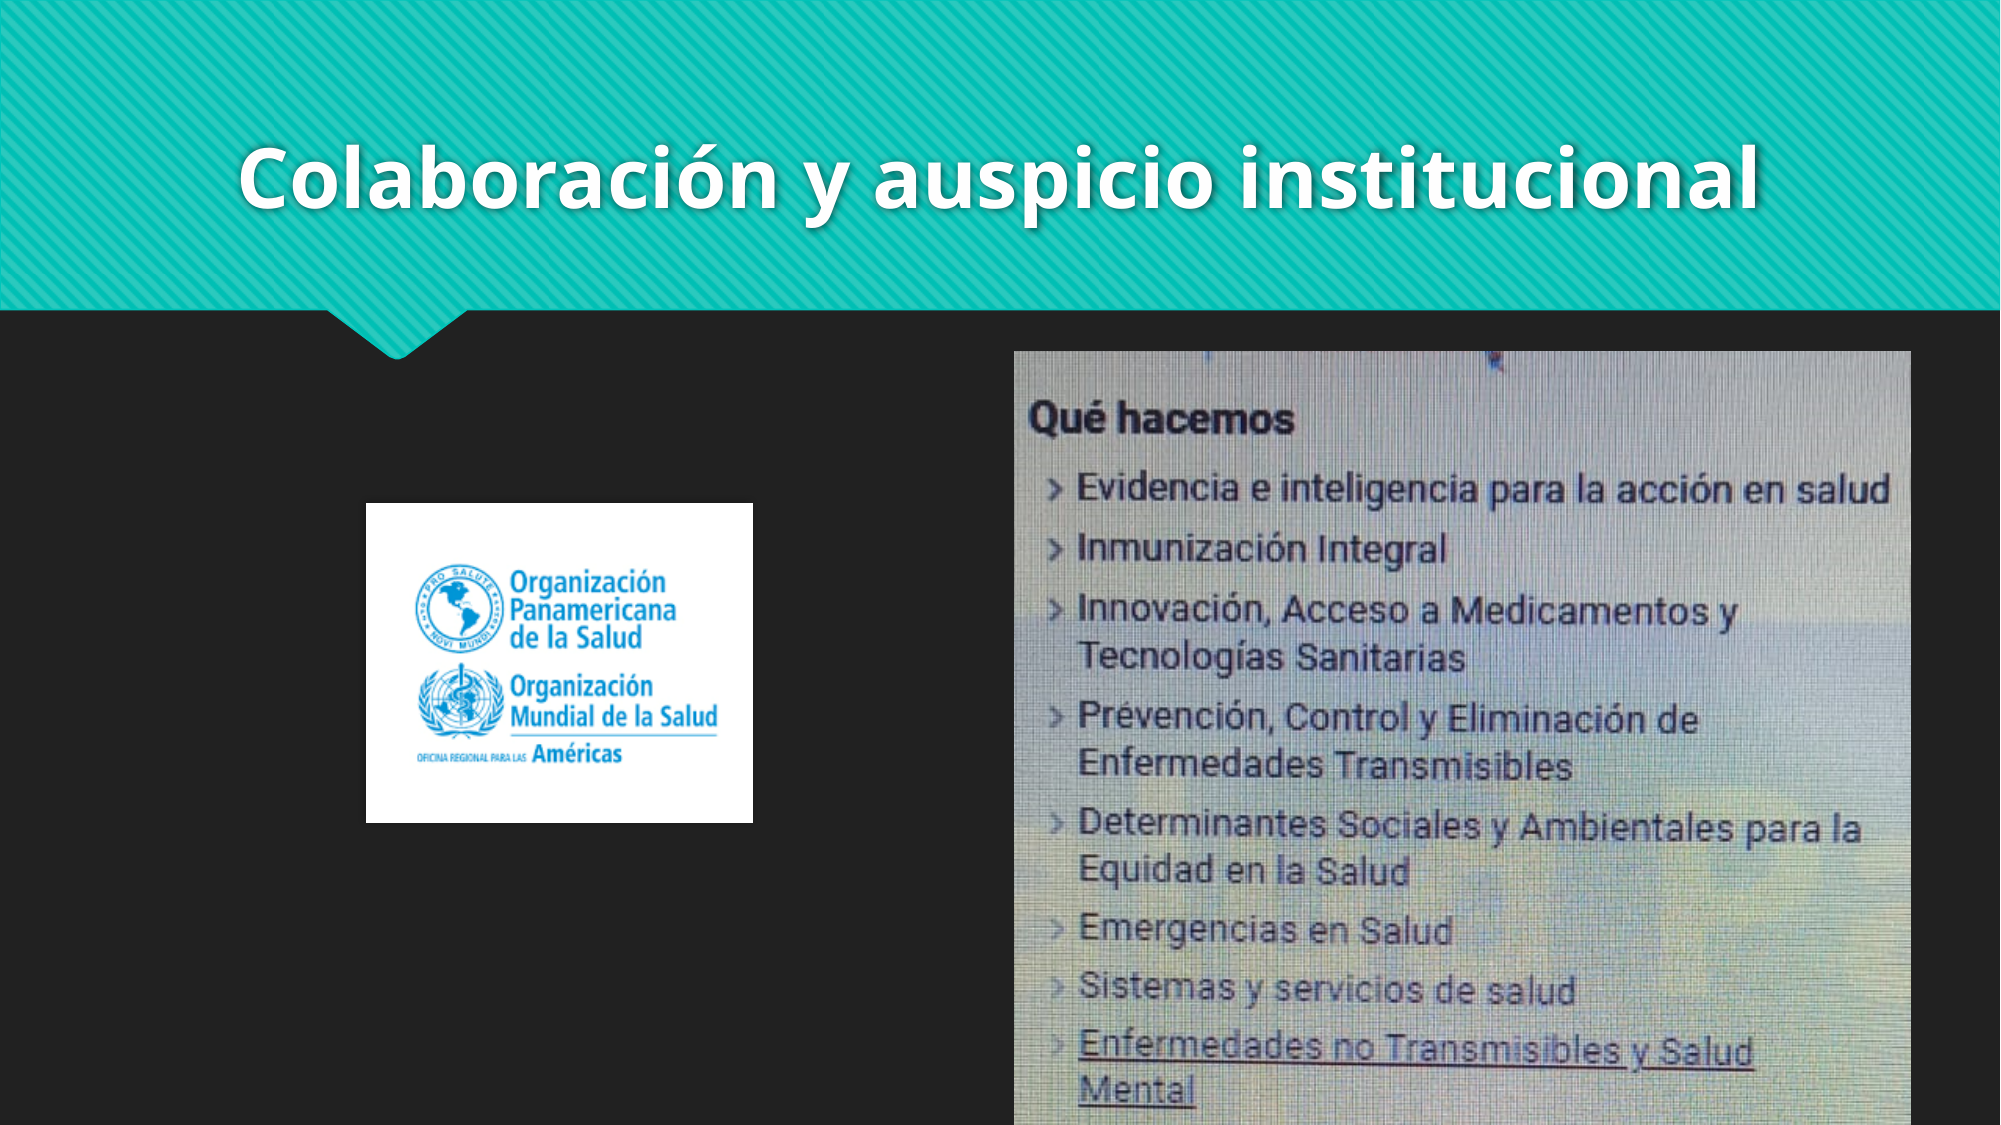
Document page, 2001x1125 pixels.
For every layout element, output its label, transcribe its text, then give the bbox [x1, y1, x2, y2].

title Colaboración y auspicio institucional [132, 73, 1868, 233]
picture [1014, 351, 1911, 1125]
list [366, 503, 753, 823]
